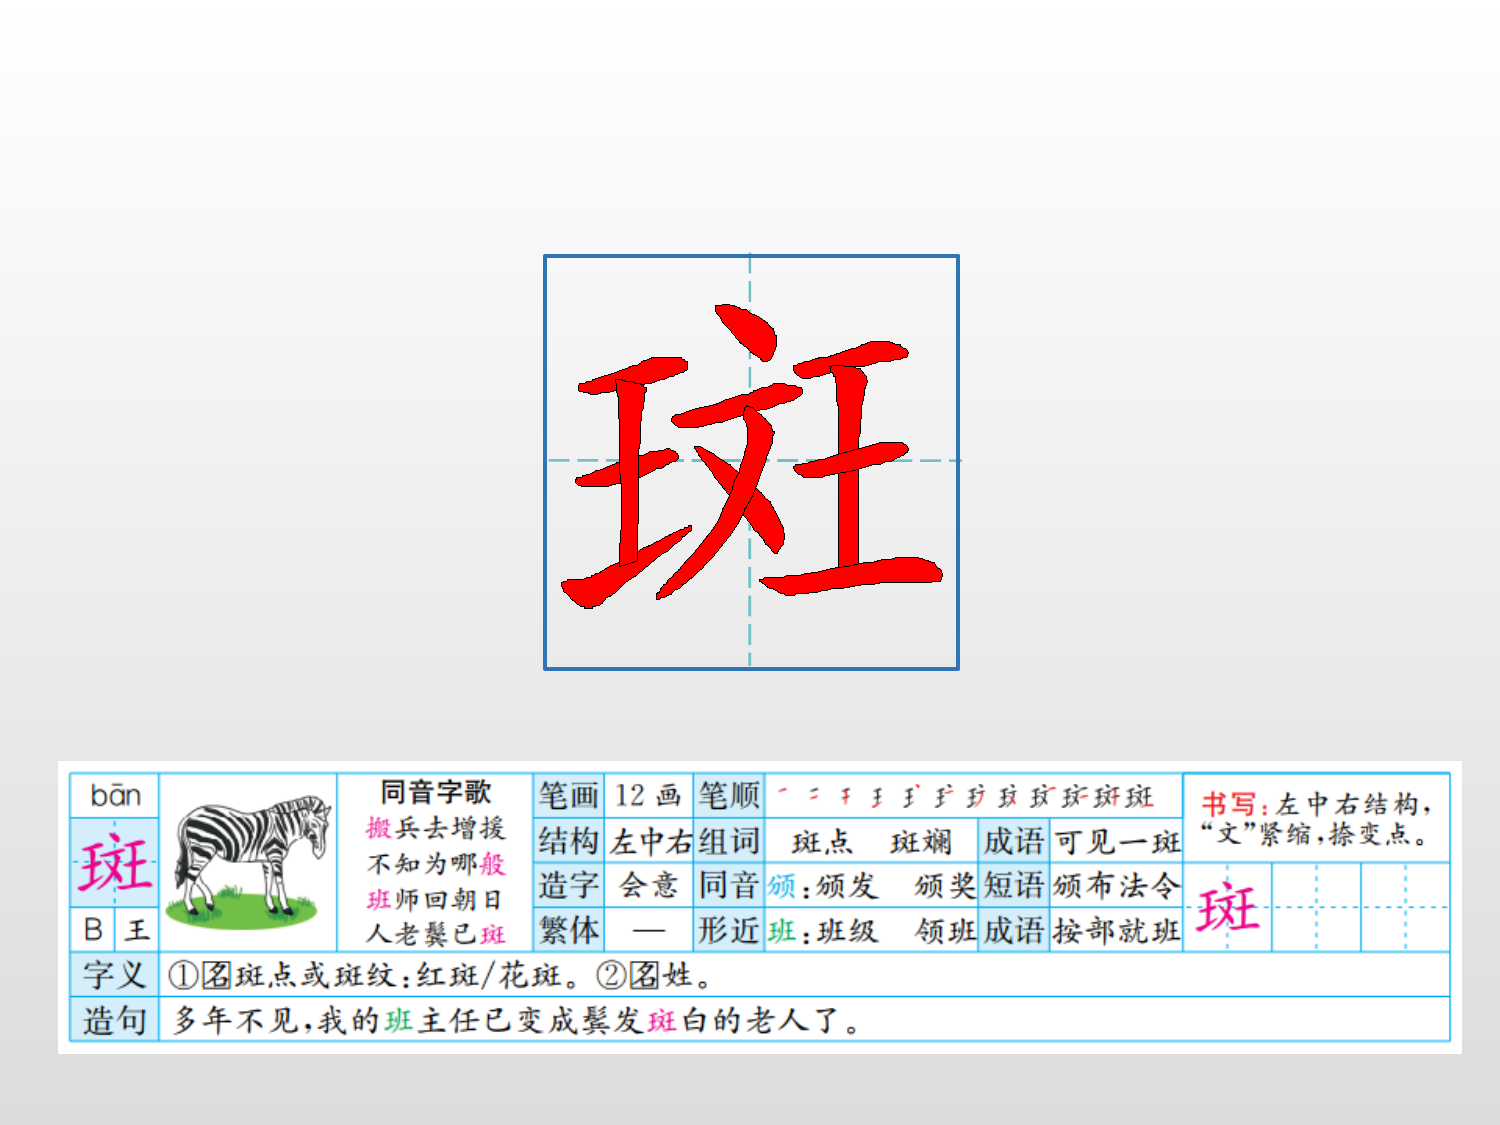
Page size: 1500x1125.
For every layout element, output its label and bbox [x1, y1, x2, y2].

text_box [544, 252, 962, 669]
picture [58, 761, 1462, 1054]
